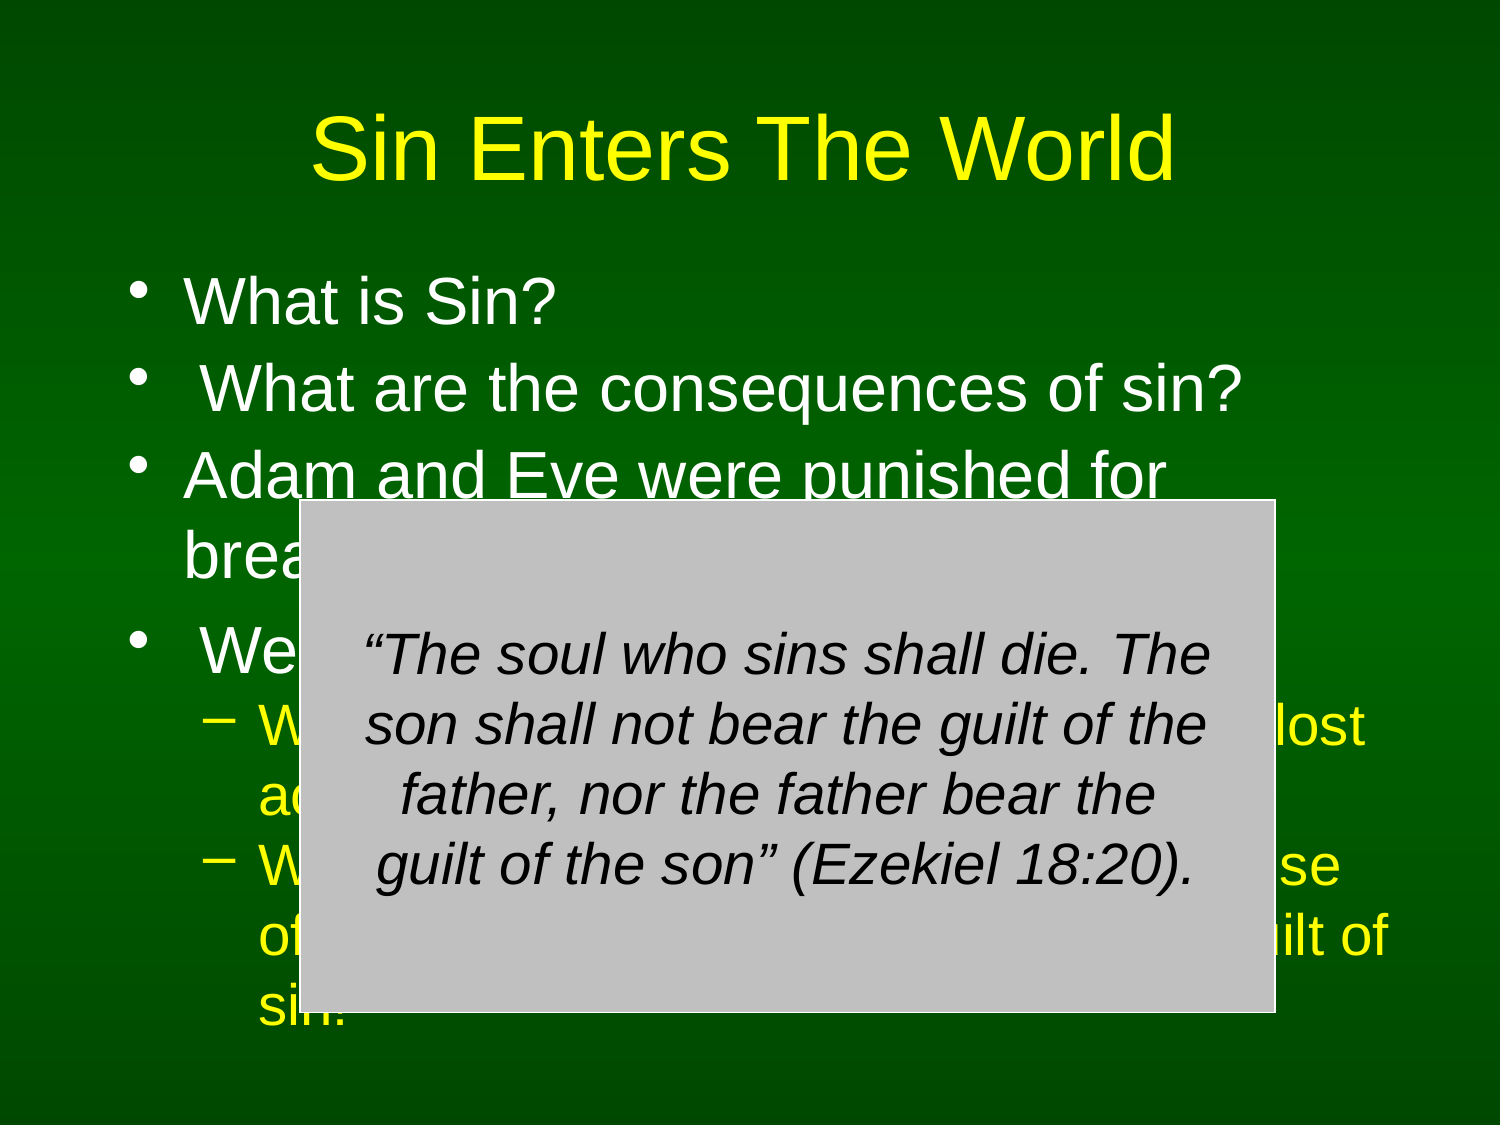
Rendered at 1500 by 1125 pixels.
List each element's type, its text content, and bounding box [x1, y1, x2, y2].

list What is Sin? [112, 249, 1450, 338]
text_box What are the consequences of sin? [112, 337, 1413, 424]
text_box We suffer the consequences of sin! We die physically. Why? Because man lost access to the Tree of Life. We do NOT suffer spiritual death because of Adam’s sin—we cannot inherit the guilt of sin! [112, 600, 1413, 1045]
text_box “The soul who sins shall die. The son shall not bear the guilt of the father, nor the father bear the guilt of the son” (Ezekiel 18:20). [299, 499, 1275, 1013]
text_box Adam and Eve were punished for breaking God’s law. [112, 424, 1413, 600]
title Sin Enters The World [50, 50, 1438, 238]
